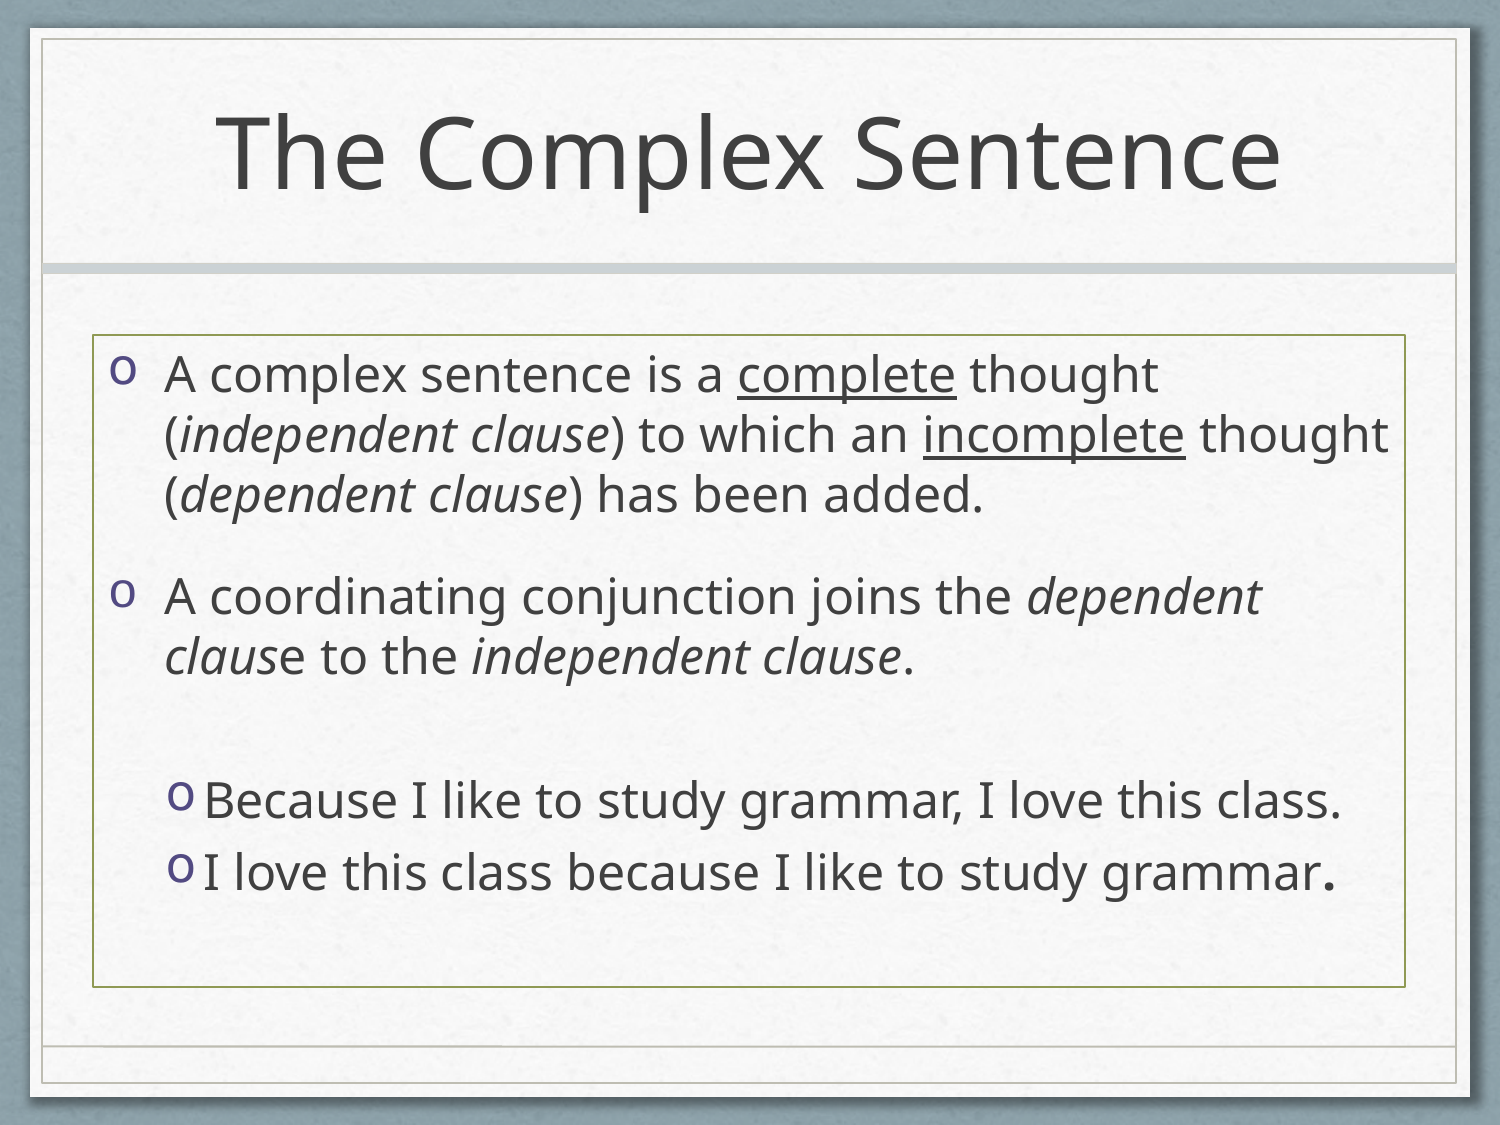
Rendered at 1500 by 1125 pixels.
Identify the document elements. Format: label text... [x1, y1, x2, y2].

picture [30, 28, 1470, 1097]
title The Complex Sentence [147, 40, 1353, 260]
list A complex sentence is a complete thought (independent clause) to which an incomplete thought (dependent clause) has been added. A coordinating conjunction joins the dependent clause to the independent clause. Because I like to study grammar, I love this class. I love this class because I like to study grammar. [92, 334, 1406, 988]
